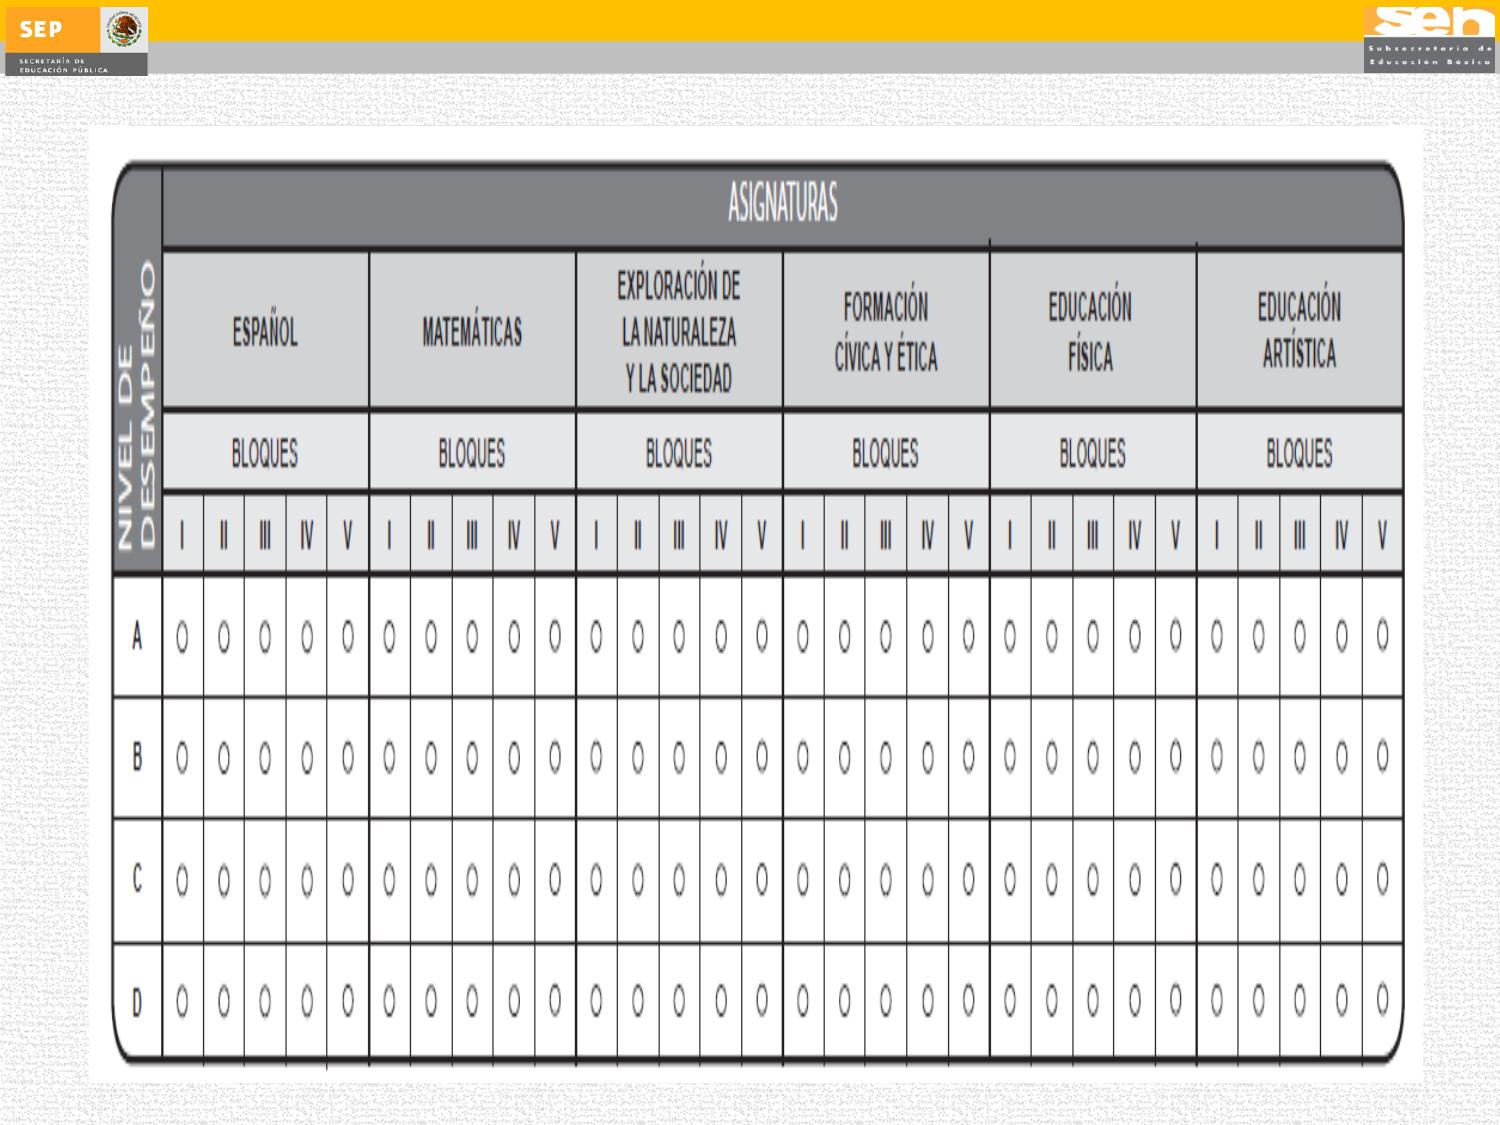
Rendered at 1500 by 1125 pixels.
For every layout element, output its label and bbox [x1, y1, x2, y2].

picture [5, 7, 148, 76]
picture [1364, 7, 1495, 73]
picture [88, 125, 1424, 1083]
